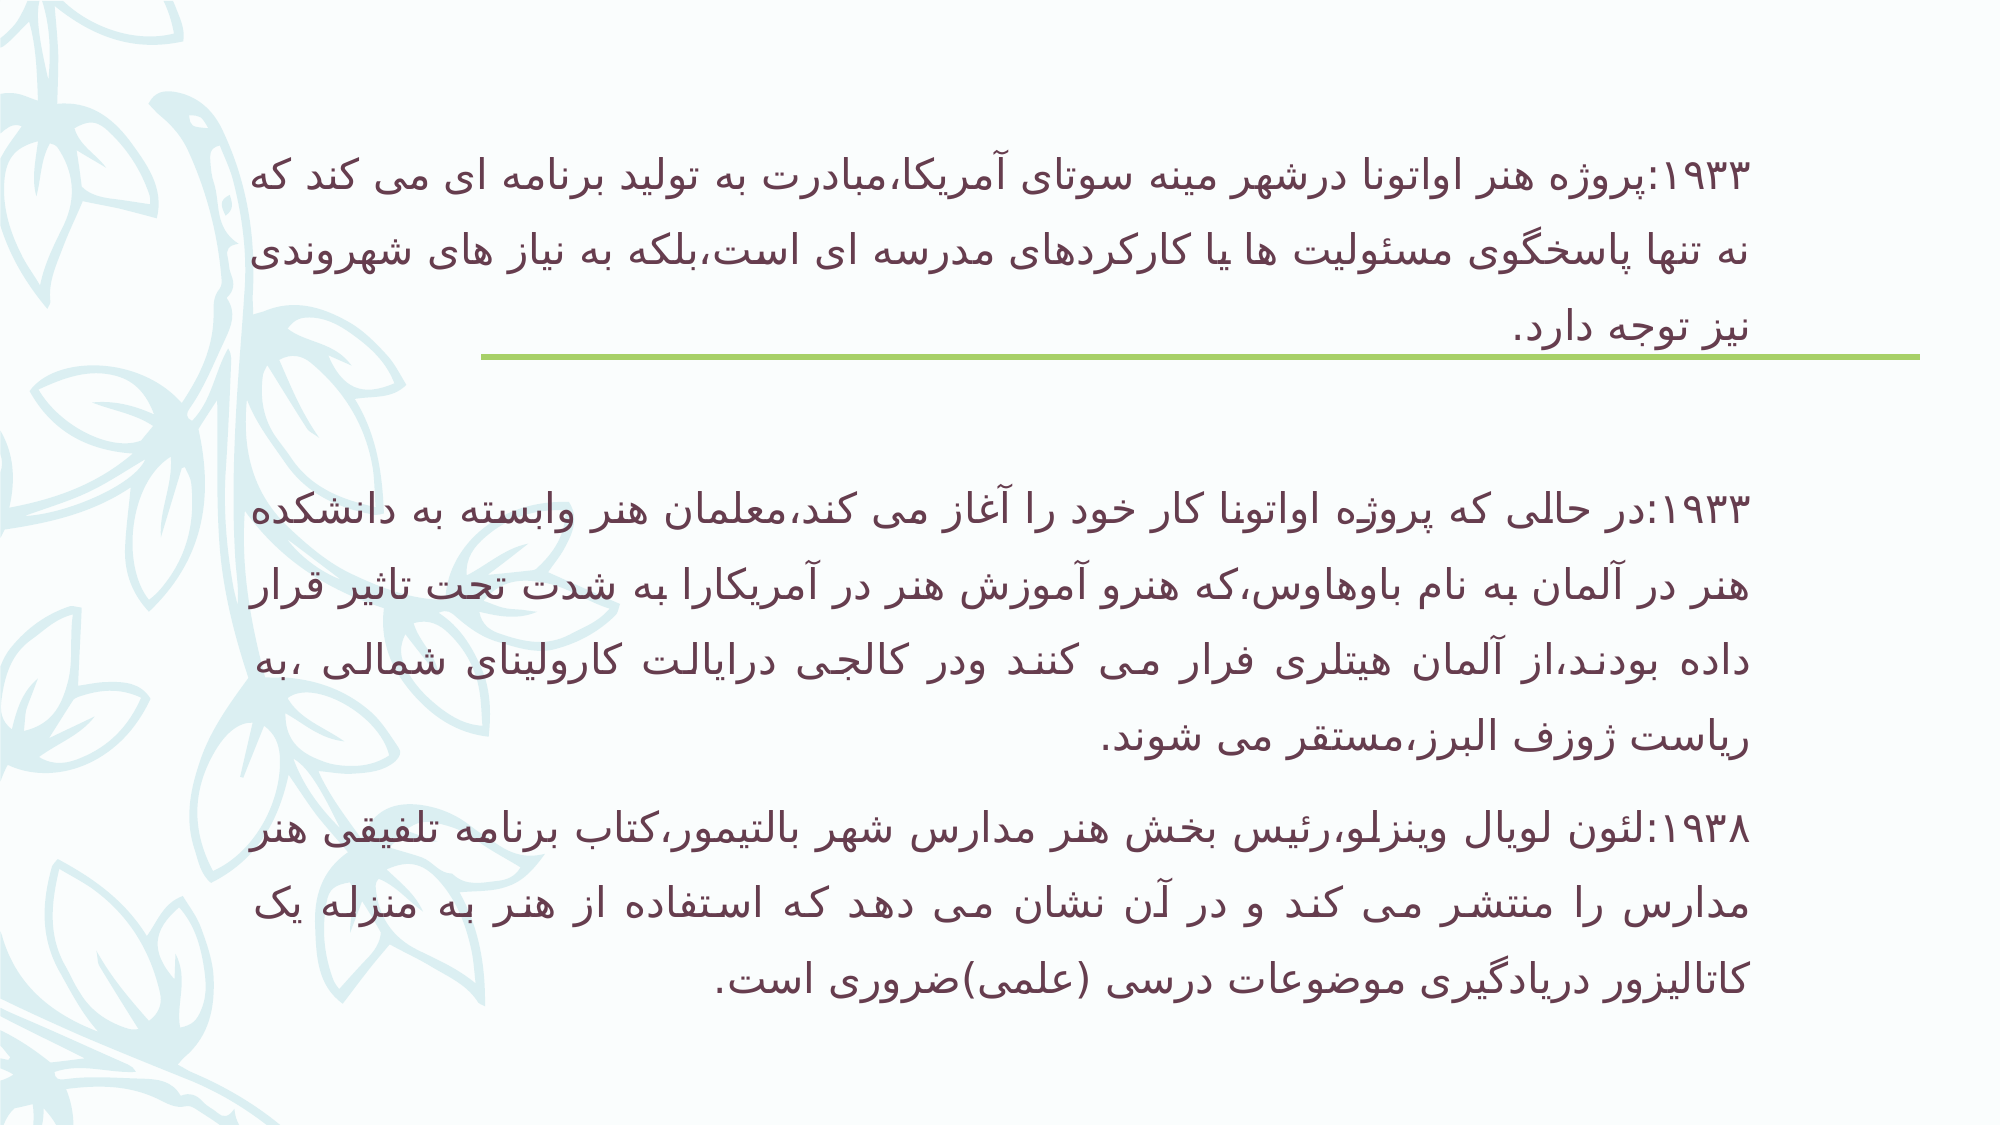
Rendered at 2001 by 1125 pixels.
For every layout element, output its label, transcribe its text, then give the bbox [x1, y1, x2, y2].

list ۱۹۳۳:پروژه هنر اواتونا درشهر مینه سوتای آمریکا،مبادرت به تولید برنامه ای می کند که نه تنها پاسخگوی مسئولیت ها یا کارکردهای مدرسه ای است،بلکه به نیاز های شهروندی نیز توجه دارد. ۱۹۳۳:در حالی که پروژه اواتونا کار خود را آغاز می کند،معلمان هنر وابسته به دانشکده هنر در آلمان به نام باوهاوس،که هنرو آموزش هنر در آمریکارا به شدت تحت تاثیر قرار داده بودند،از آلمان هیتلری فرار می کنند ودر کالجی درایالت کارولینای شمالی ،به ریاست ژوزف البرز،مستقر می شوند. ۱۹۳۸:لئون لویال وینزلو،رئیس بخش هنر مدارس شهر بالتیمور،کتاب برنامه تلفیقی هنر مدارس را منتشر می کند و در آن نشان می دهد که استفاده از هنر به منزله یک کاتالیزور دریادگیری موضوعات درسی (علمی)ضروری است. [234, 114, 1766, 1011]
